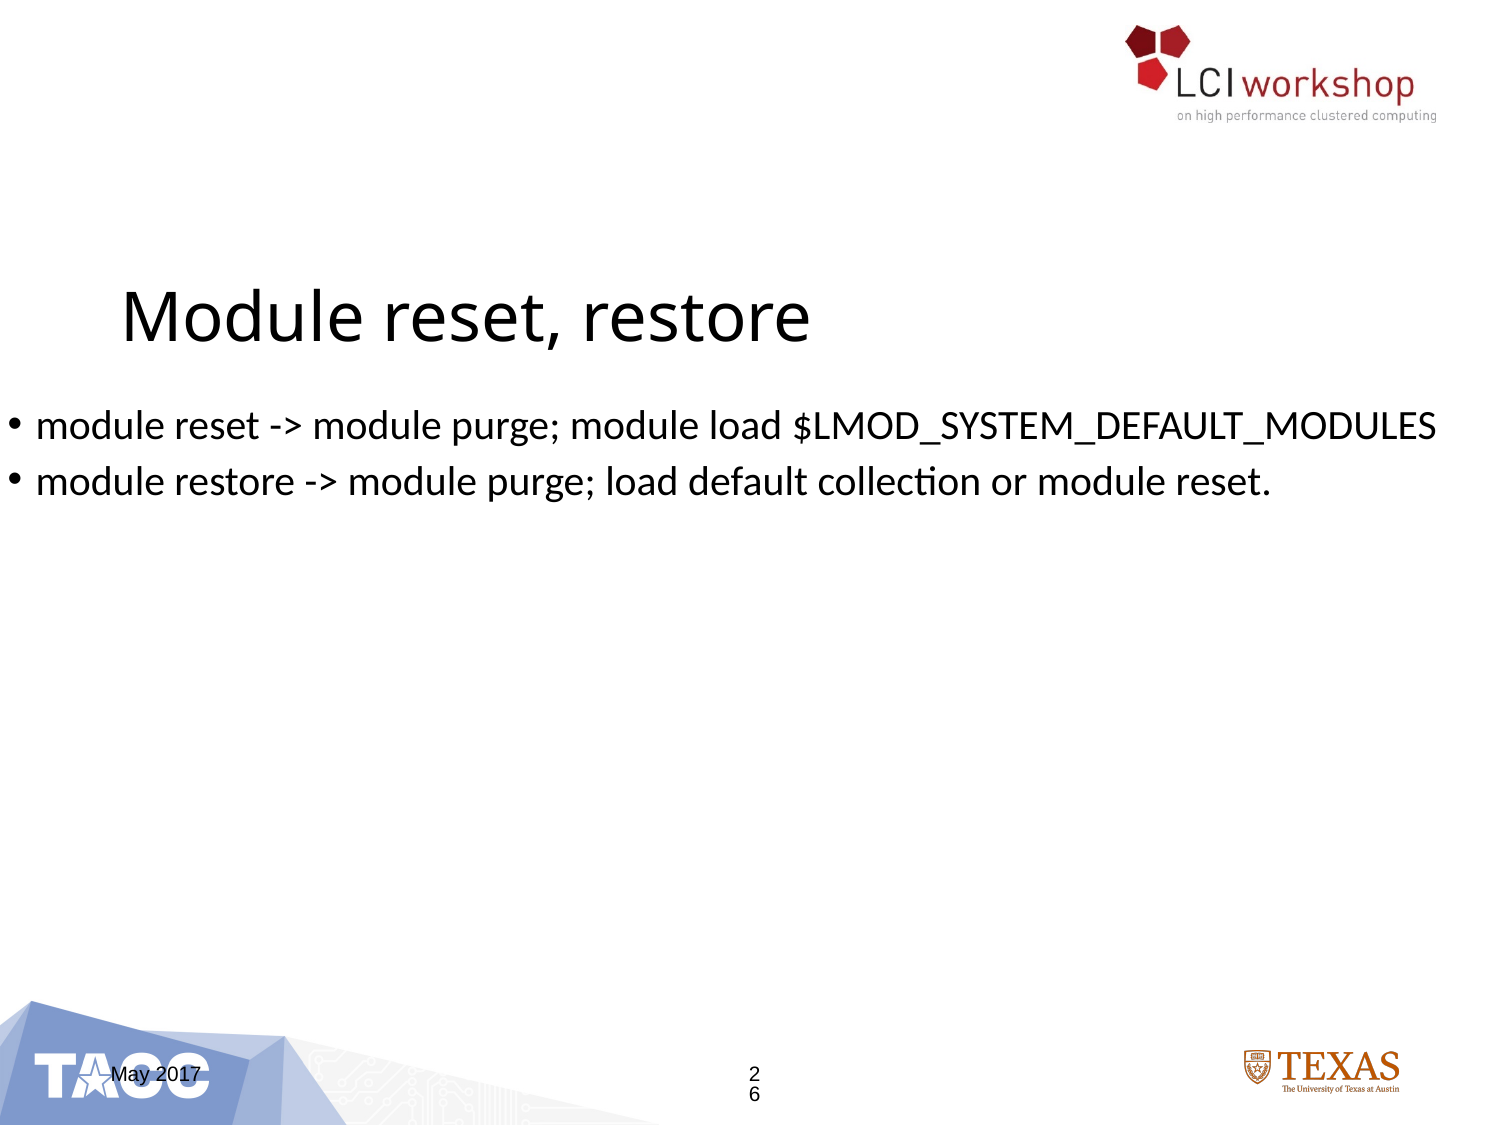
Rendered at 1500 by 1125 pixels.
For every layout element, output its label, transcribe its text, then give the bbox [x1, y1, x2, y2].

picture [0, 999, 659, 1125]
title Module reset, restore [111, 236, 1426, 399]
picture [1210, 1017, 1433, 1125]
picture [1125, 25, 1436, 123]
slide_number 26 [740, 1053, 771, 1092]
list module reset -> module purge; module load $LMOD_SYSTEM_DEFAULT_MODULES module restore -> module purge; load default collection or module reset. [0, 399, 1500, 754]
text_box May 2017 [103, 1052, 441, 1093]
